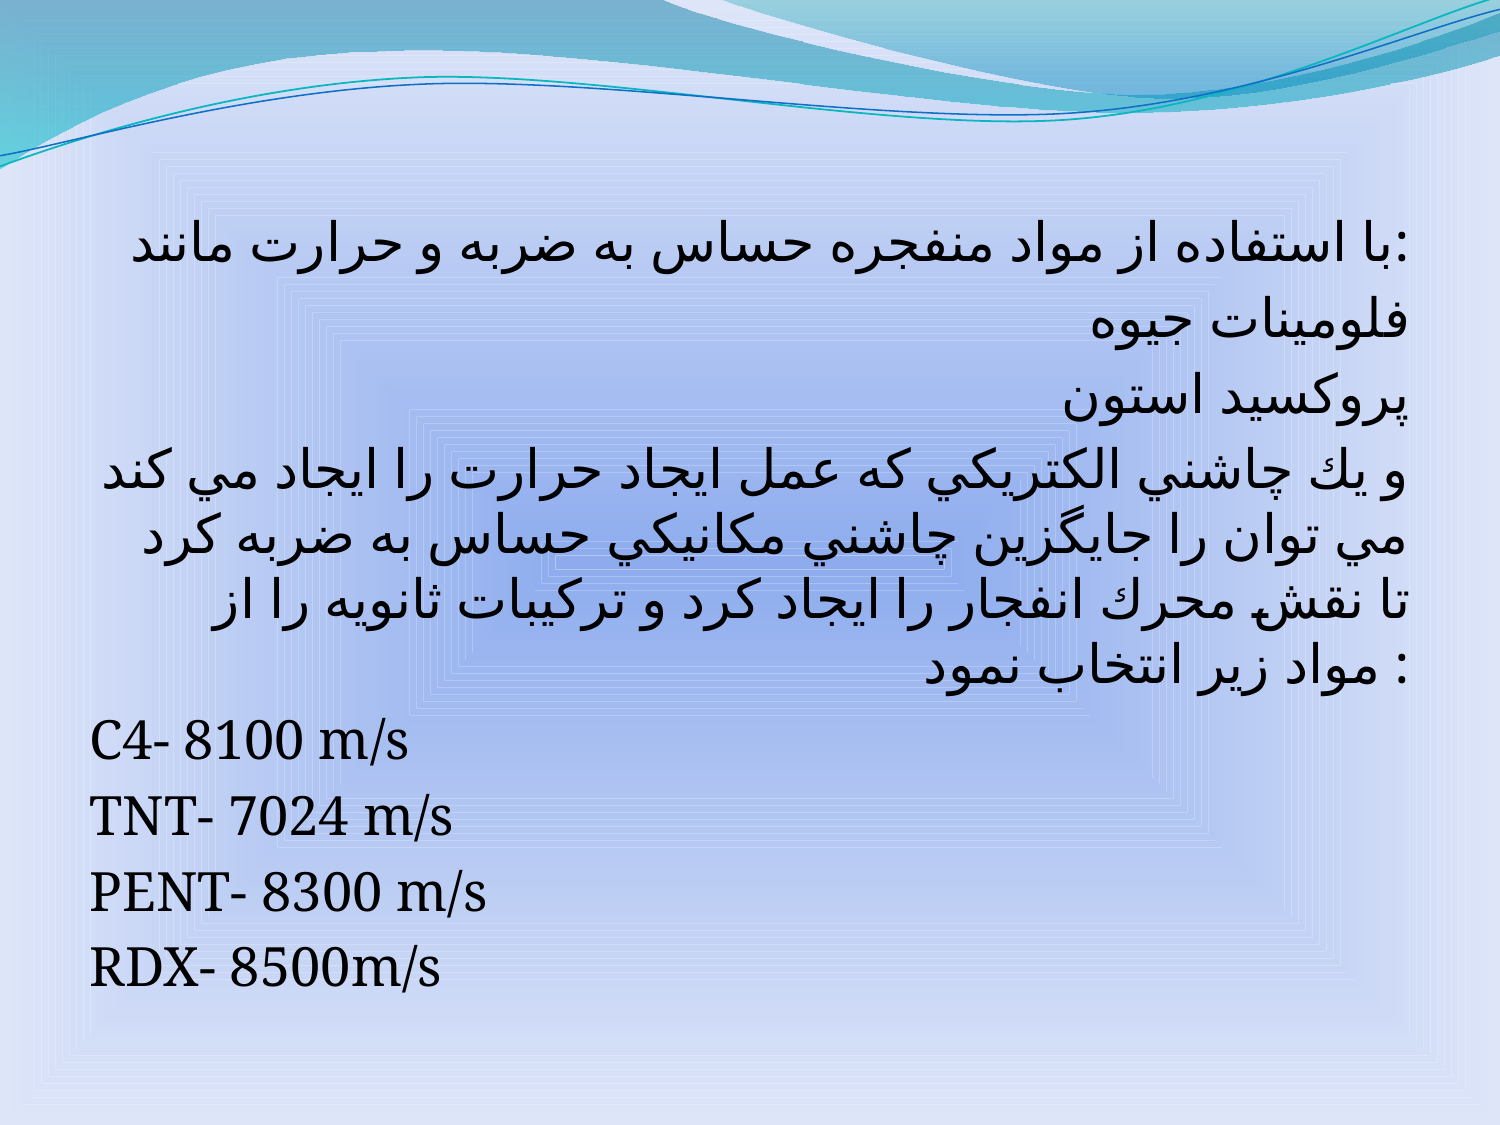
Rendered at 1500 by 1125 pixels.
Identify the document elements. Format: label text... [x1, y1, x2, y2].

list با استفاده از مواد منفجره حساس به ضربه و حرارت مانند: فلومينات جيوه پروكسيد استون و يك چاشني الكتريكي كه عمل ايجاد حرارت را ايجاد مي كند مي توان را جايگزين چاشني مكانيكي حساس به ضربه كرد تا نقش محرك انفجار را ايجاد كرد و تركيبات ثانويه را از مواد زير انتخاب نمود : C4- 8100 m/s TNT- 7024 m/s PENT- 8300 m/s RDX- 8500m/s [75, 200, 1425, 1025]
